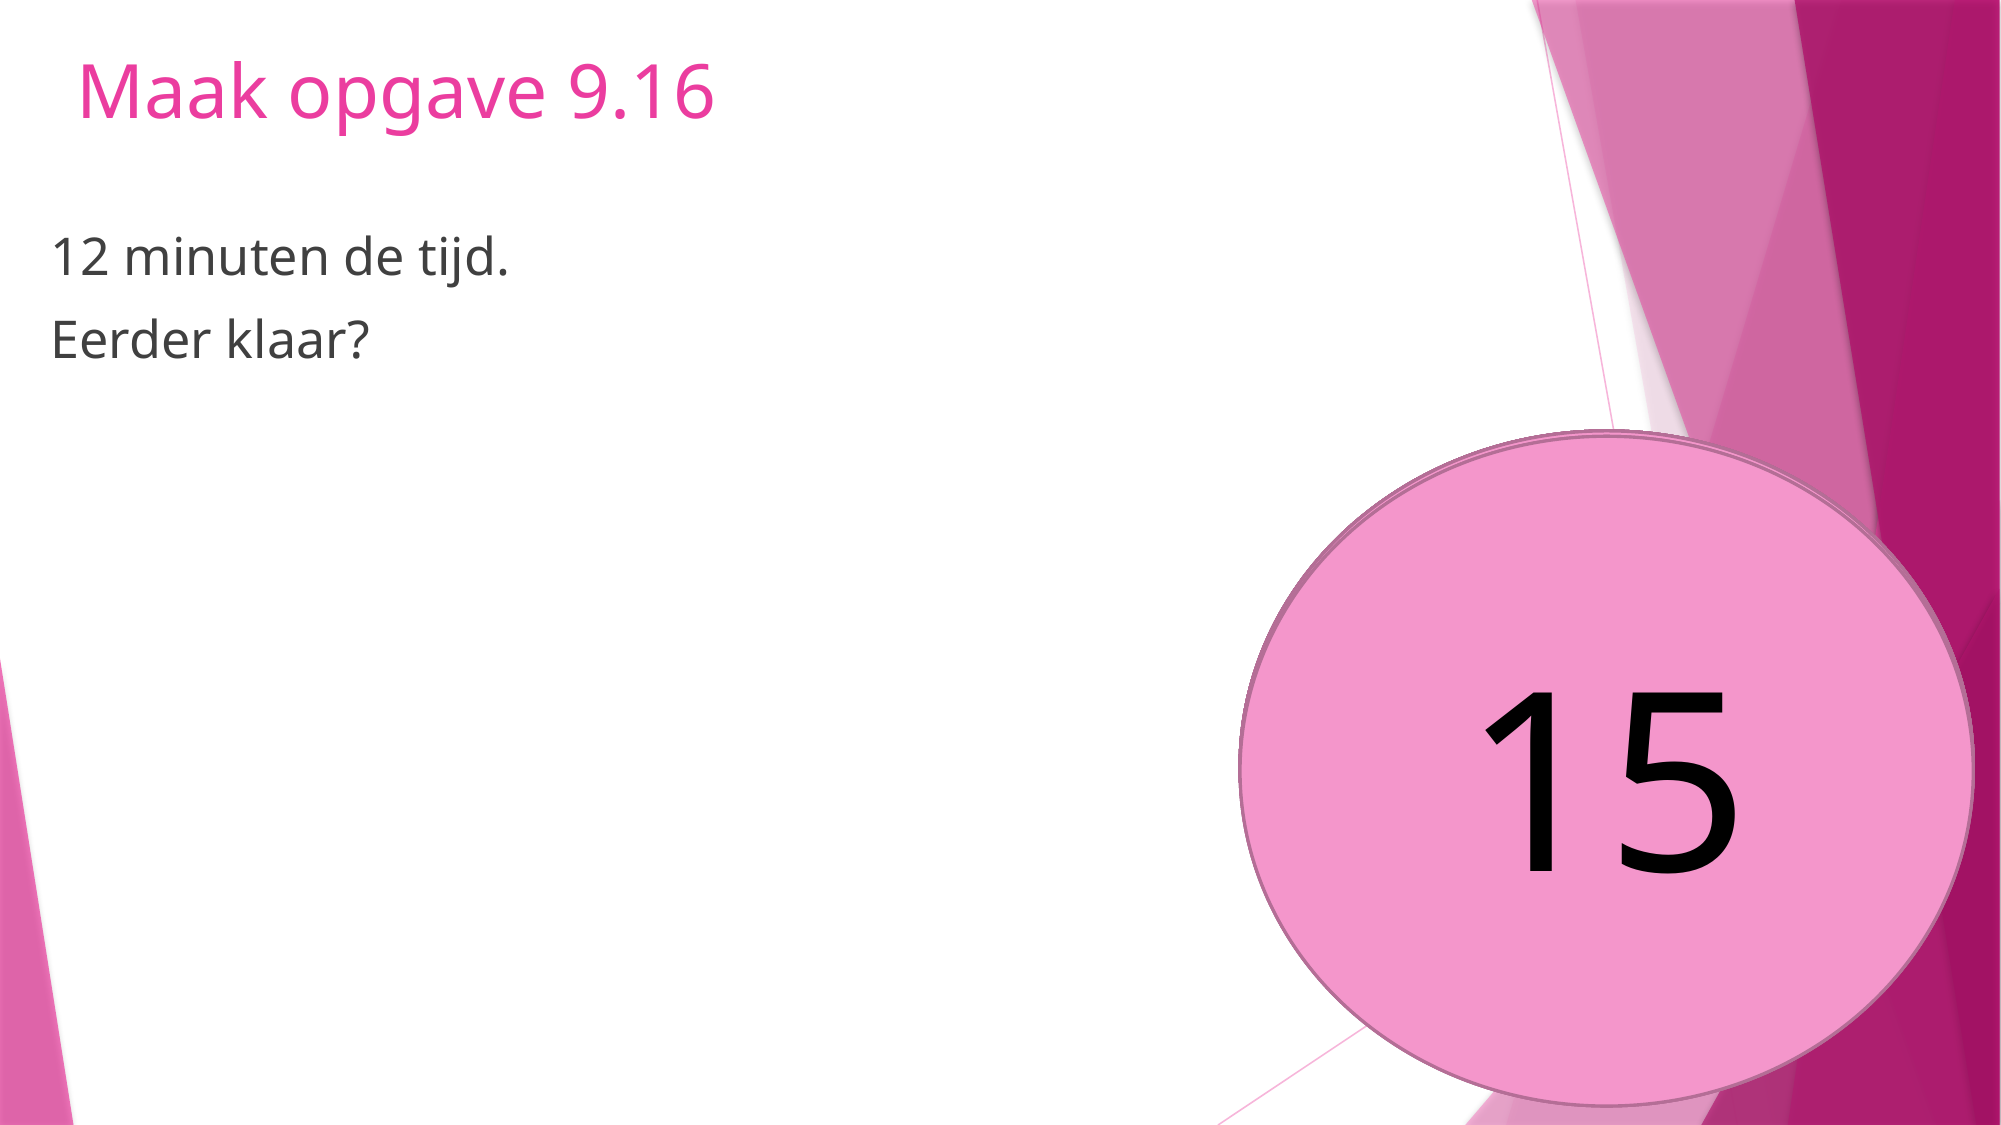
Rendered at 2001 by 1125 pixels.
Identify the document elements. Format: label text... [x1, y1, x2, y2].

list 12 minuten de tijd. Eerder klaar? [35, 215, 1241, 1008]
title Maak opgave 9.16 [61, 35, 1684, 317]
text_box 15 [1238, 434, 1975, 1108]
text_box 13 [1242, 429, 1972, 723]
